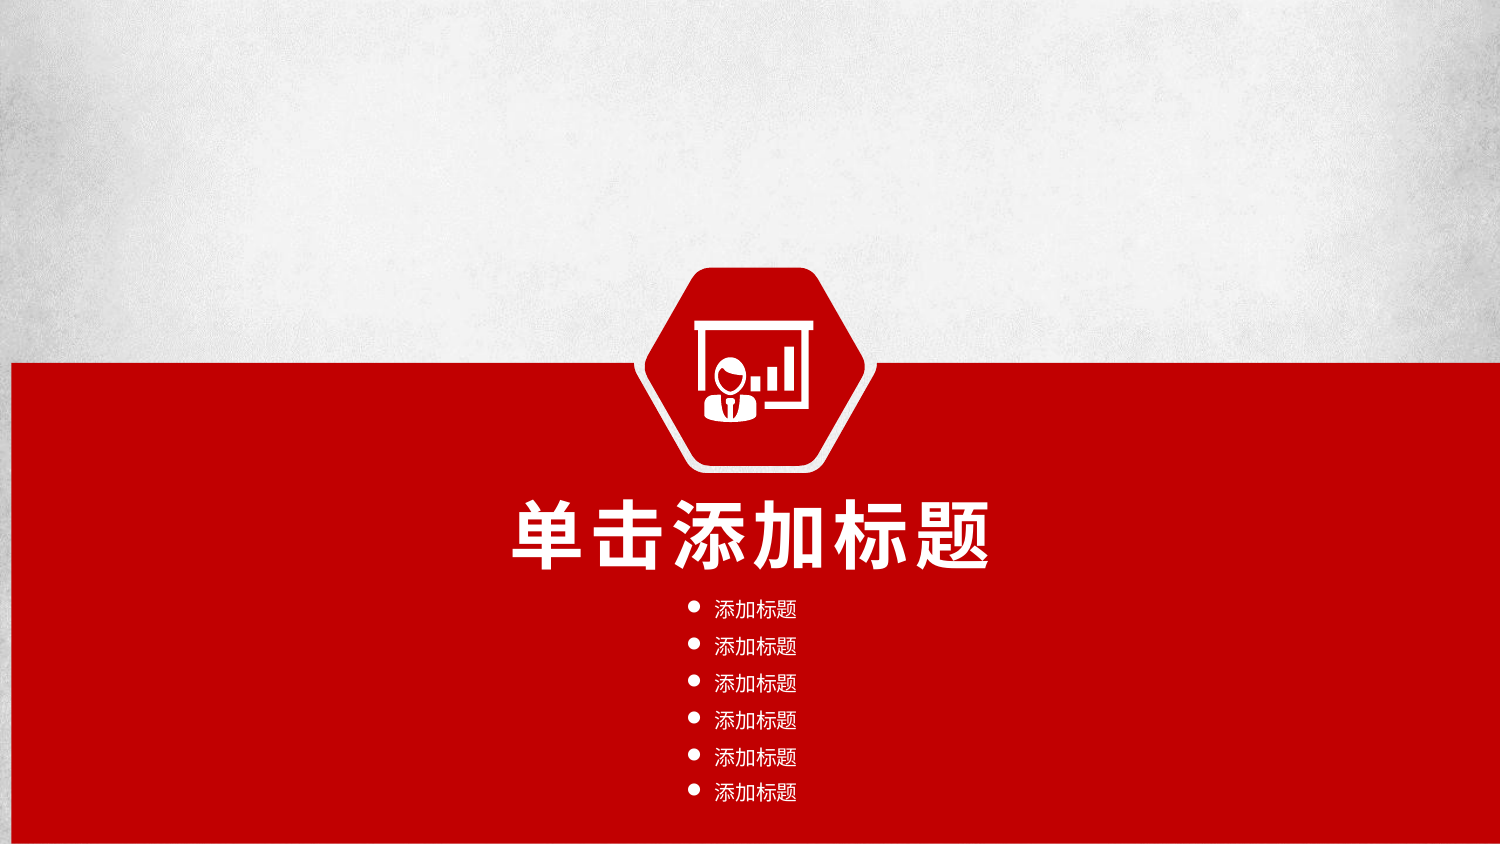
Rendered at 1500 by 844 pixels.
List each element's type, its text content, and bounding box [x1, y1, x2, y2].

text_box [10, 361, 1500, 844]
picture [0, 0, 1500, 844]
text_box [694, 320, 814, 409]
text_box 添加标题 [686, 597, 878, 623]
text_box 添加标题 [686, 633, 878, 659]
text_box [704, 394, 757, 423]
text_box 添加标题 [686, 744, 878, 770]
text_box 添加标题 [686, 670, 878, 696]
text_box 添加标题 [686, 707, 878, 733]
text_box 添加标题 [686, 780, 878, 806]
text_box [644, 267, 865, 466]
text_box 单击添加标题 [467, 482, 1033, 585]
